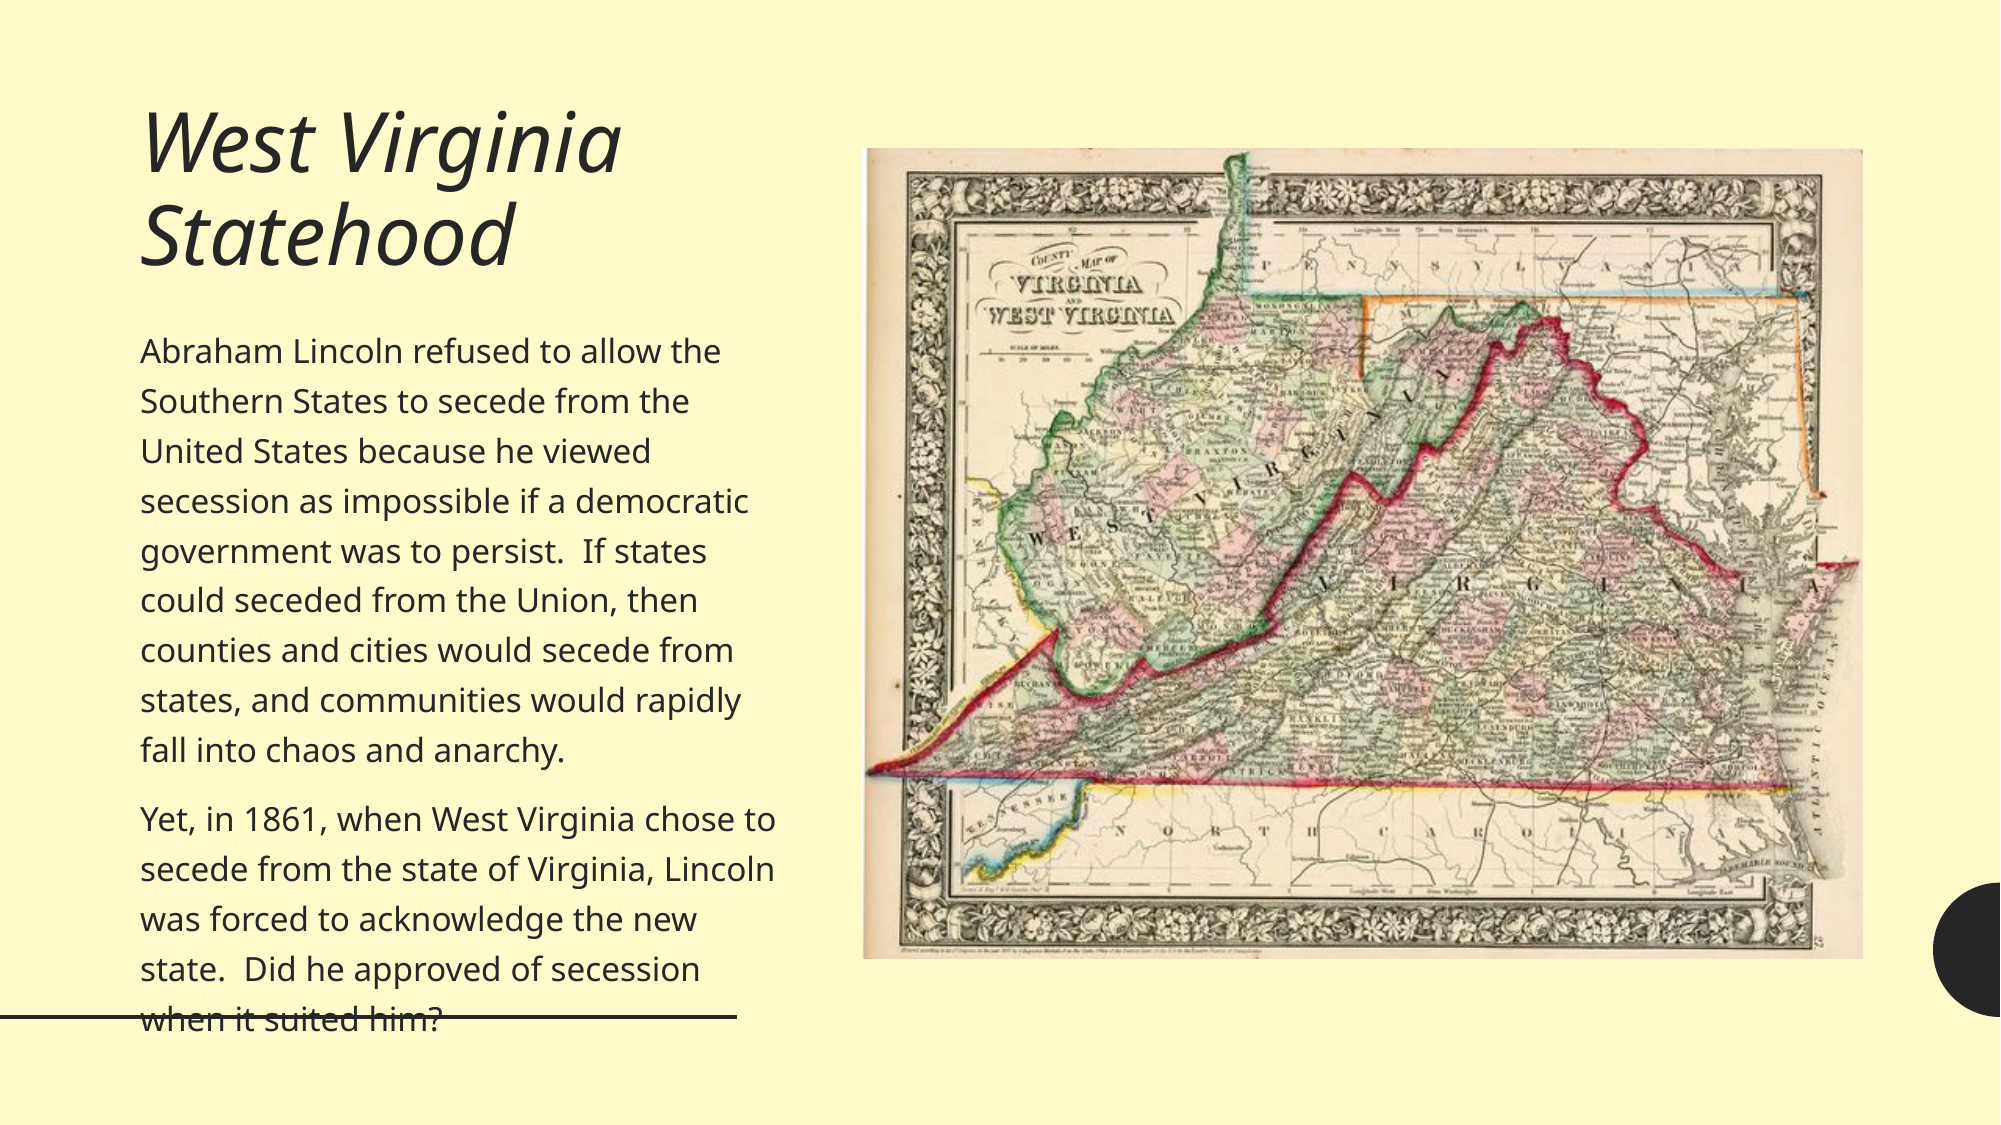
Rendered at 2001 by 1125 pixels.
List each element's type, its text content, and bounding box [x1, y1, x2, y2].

title West Virginia Statehood [125, 91, 755, 312]
list Abraham Lincoln refused to allow the Southern States to secede from the United States because he viewed secession as impossible if a democratic government was to persist. If states could seceded from the Union, then counties and cities would secede from states, and communities would rapidly fall into chaos and anarchy. Yet, in 1861, when West Virginia chose to secede from the state of Virginia, Lincoln was forced to acknowledge the new state. Did he approved of secession when it suited him? [125, 312, 801, 962]
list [862, 148, 1863, 959]
